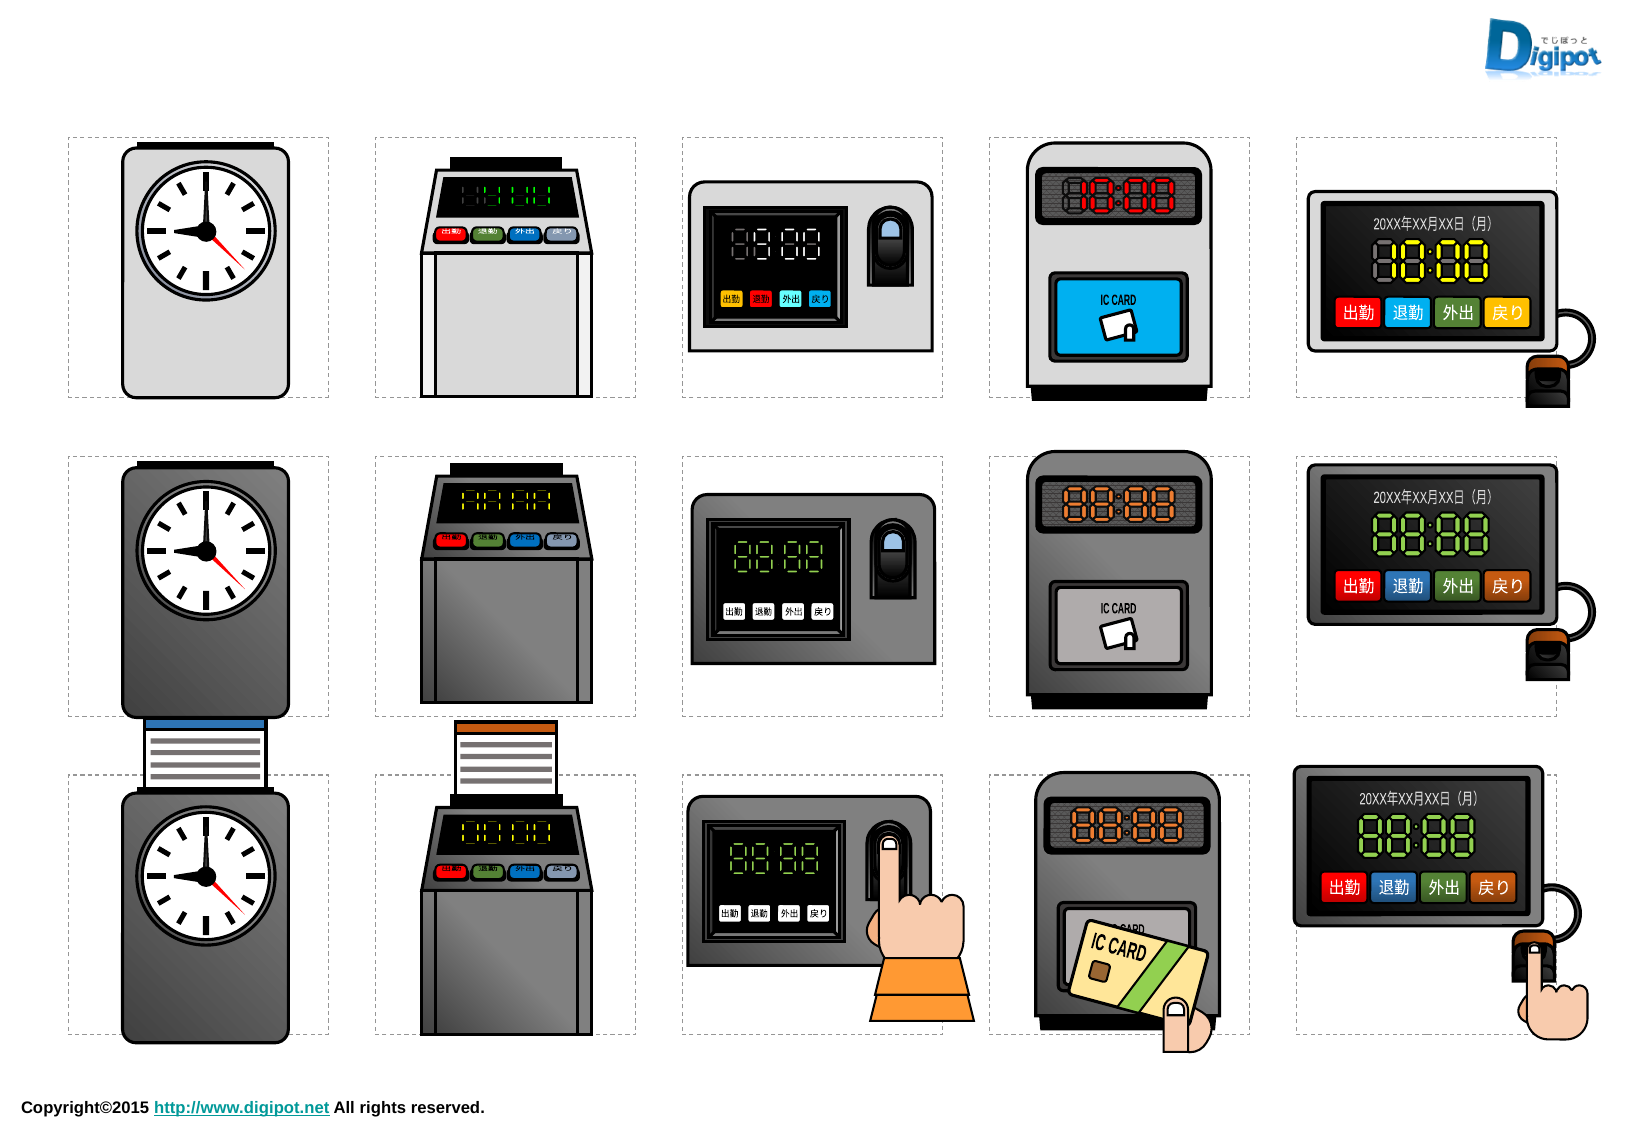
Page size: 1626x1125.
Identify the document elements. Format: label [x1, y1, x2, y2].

text_box [421, 721, 593, 1035]
text_box [122, 462, 289, 717]
text_box [1293, 766, 1588, 1040]
text_box [1035, 772, 1220, 1053]
text_box [421, 464, 593, 703]
text_box [689, 181, 933, 352]
text_box [421, 158, 592, 397]
text_box [1027, 451, 1212, 708]
text_box [1308, 464, 1595, 680]
text_box [691, 494, 935, 664]
text_box [687, 796, 975, 1022]
text_box [1027, 142, 1212, 400]
text_box [122, 142, 289, 398]
picture [1485, 18, 1602, 82]
text_box [122, 717, 289, 1043]
text_box [1308, 191, 1595, 407]
